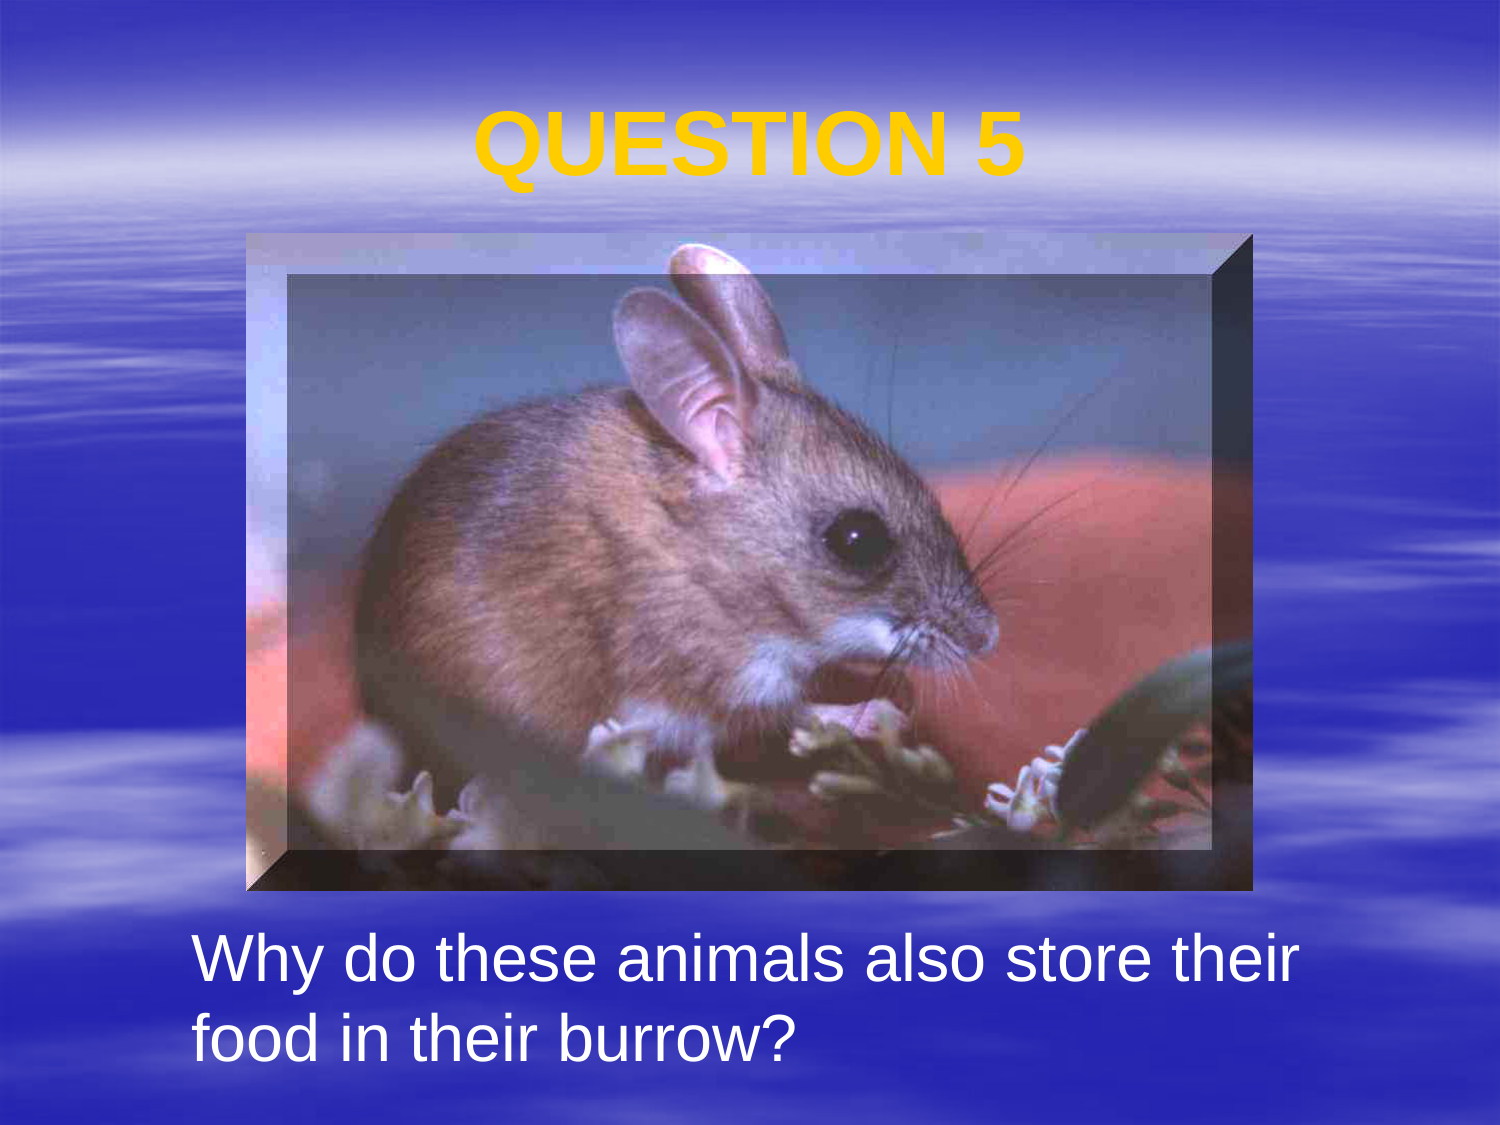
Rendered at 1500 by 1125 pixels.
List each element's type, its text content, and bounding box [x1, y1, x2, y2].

picture [246, 233, 1254, 892]
text_box QUESTION 5 [74, 45, 1425, 233]
text_box Why do these animals also store their food in their burrow? [76, 907, 1427, 1125]
